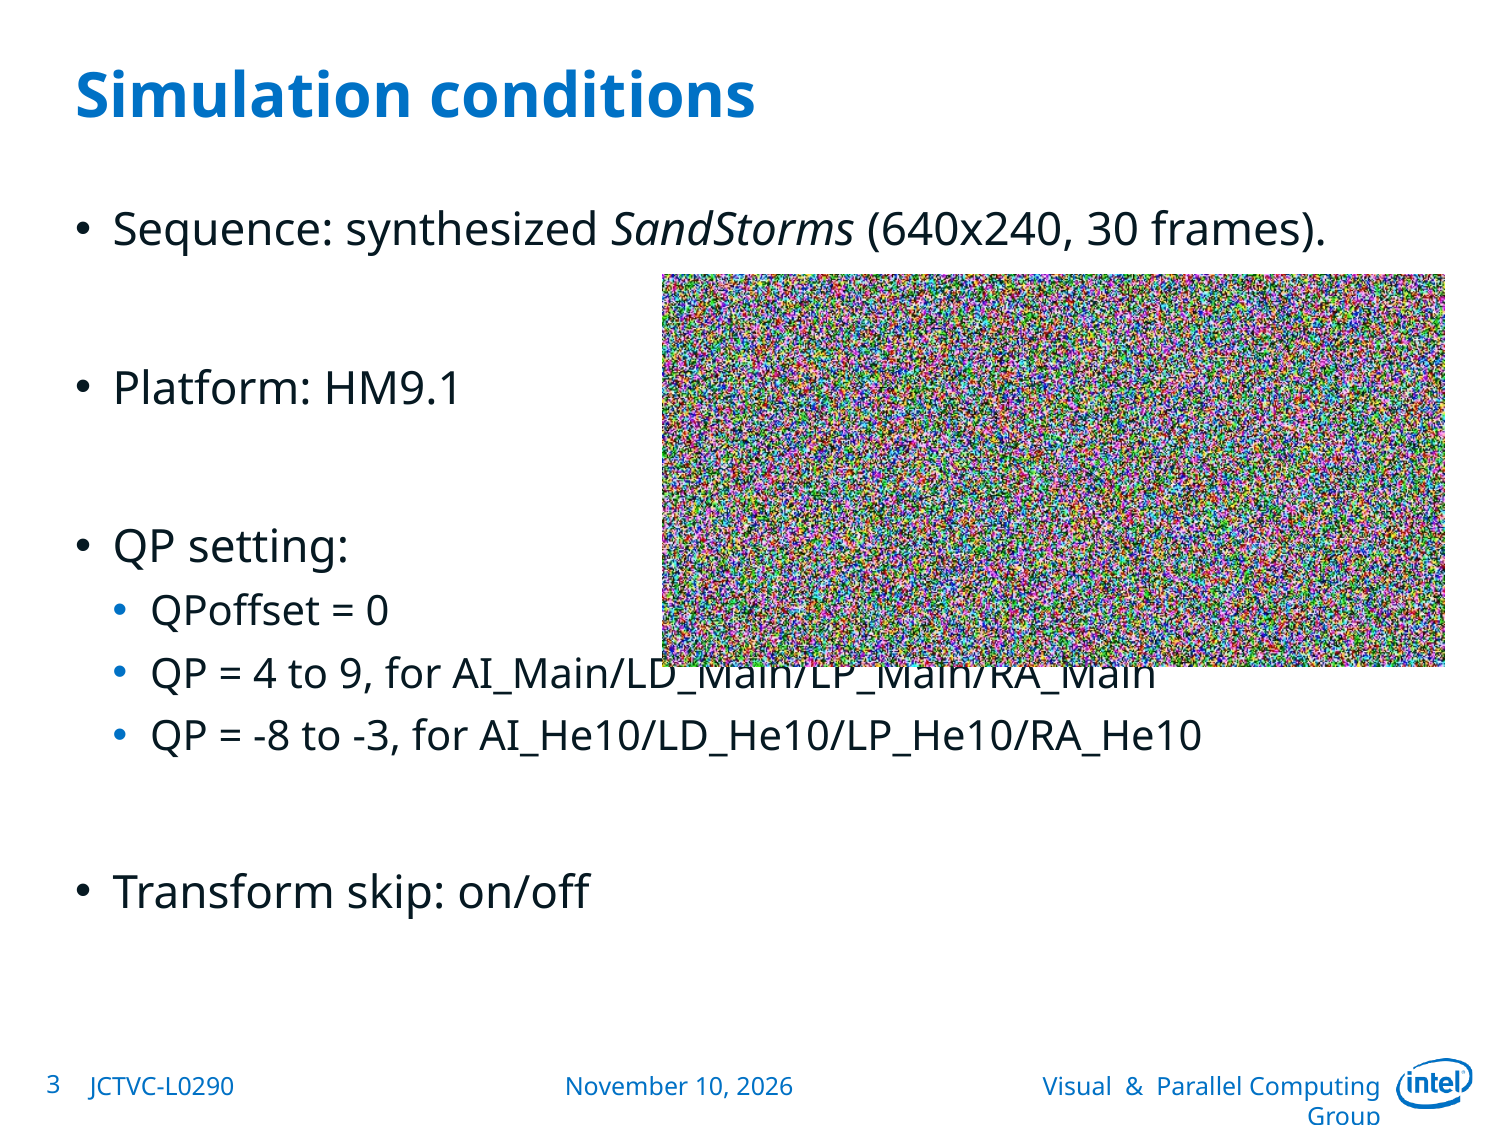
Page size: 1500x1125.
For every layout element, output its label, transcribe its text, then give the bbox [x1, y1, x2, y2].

title Simulation conditions [75, 67, 1425, 175]
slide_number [549, 1062, 844, 1109]
picture [1396, 1058, 1473, 1109]
list Sequence: synthesized SandStorms (640x240, 30 frames). Platform: HM9.1 QP setting: QPoffset = 0 QP = 4 to 9, for AI_Main/LD_Main/LP_Main/RA_Main QP = -8 to -3, for AI_He10/LD_He10/LP_He10/RA_He10 Transform skip: on/off [75, 200, 1425, 975]
picture [662, 274, 1446, 667]
footer JCTVC-L0290 [75, 1062, 549, 1109]
slide_number 3 [0, 1062, 75, 1109]
